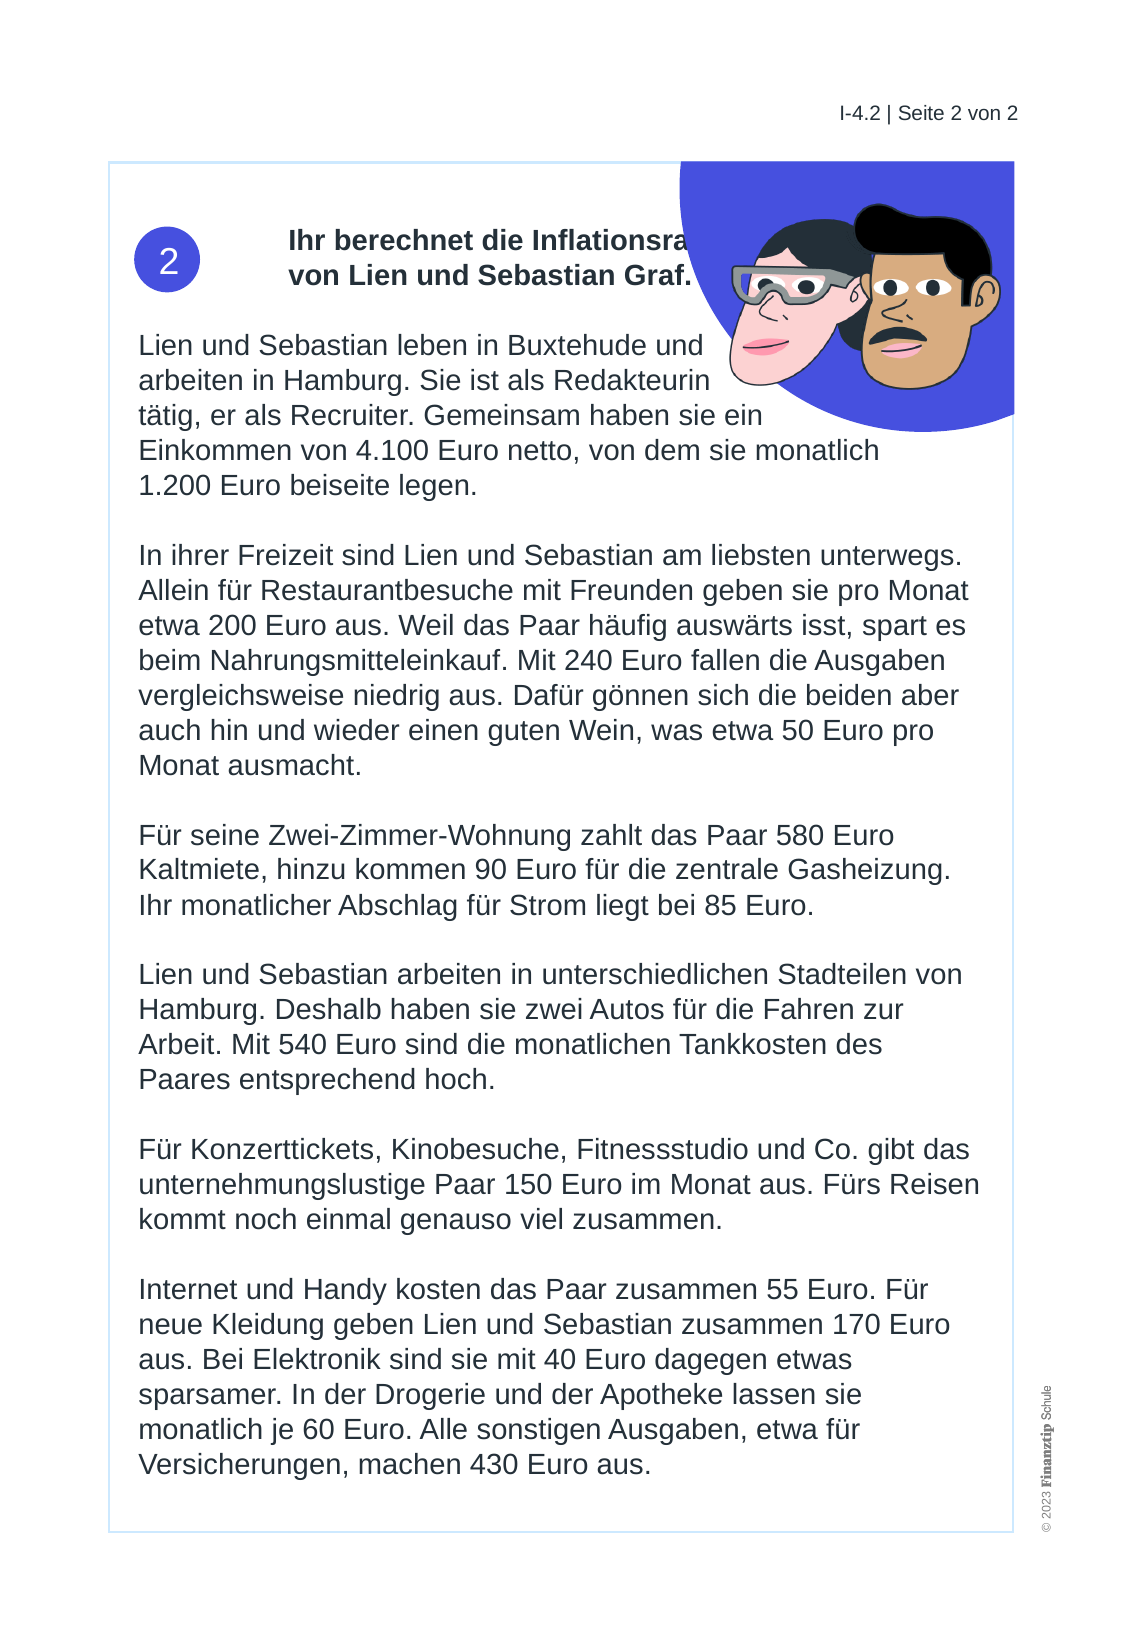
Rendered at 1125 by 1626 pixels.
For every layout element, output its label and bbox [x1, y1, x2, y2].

picture [1039, 1386, 1054, 1487]
picture [729, 203, 1001, 390]
